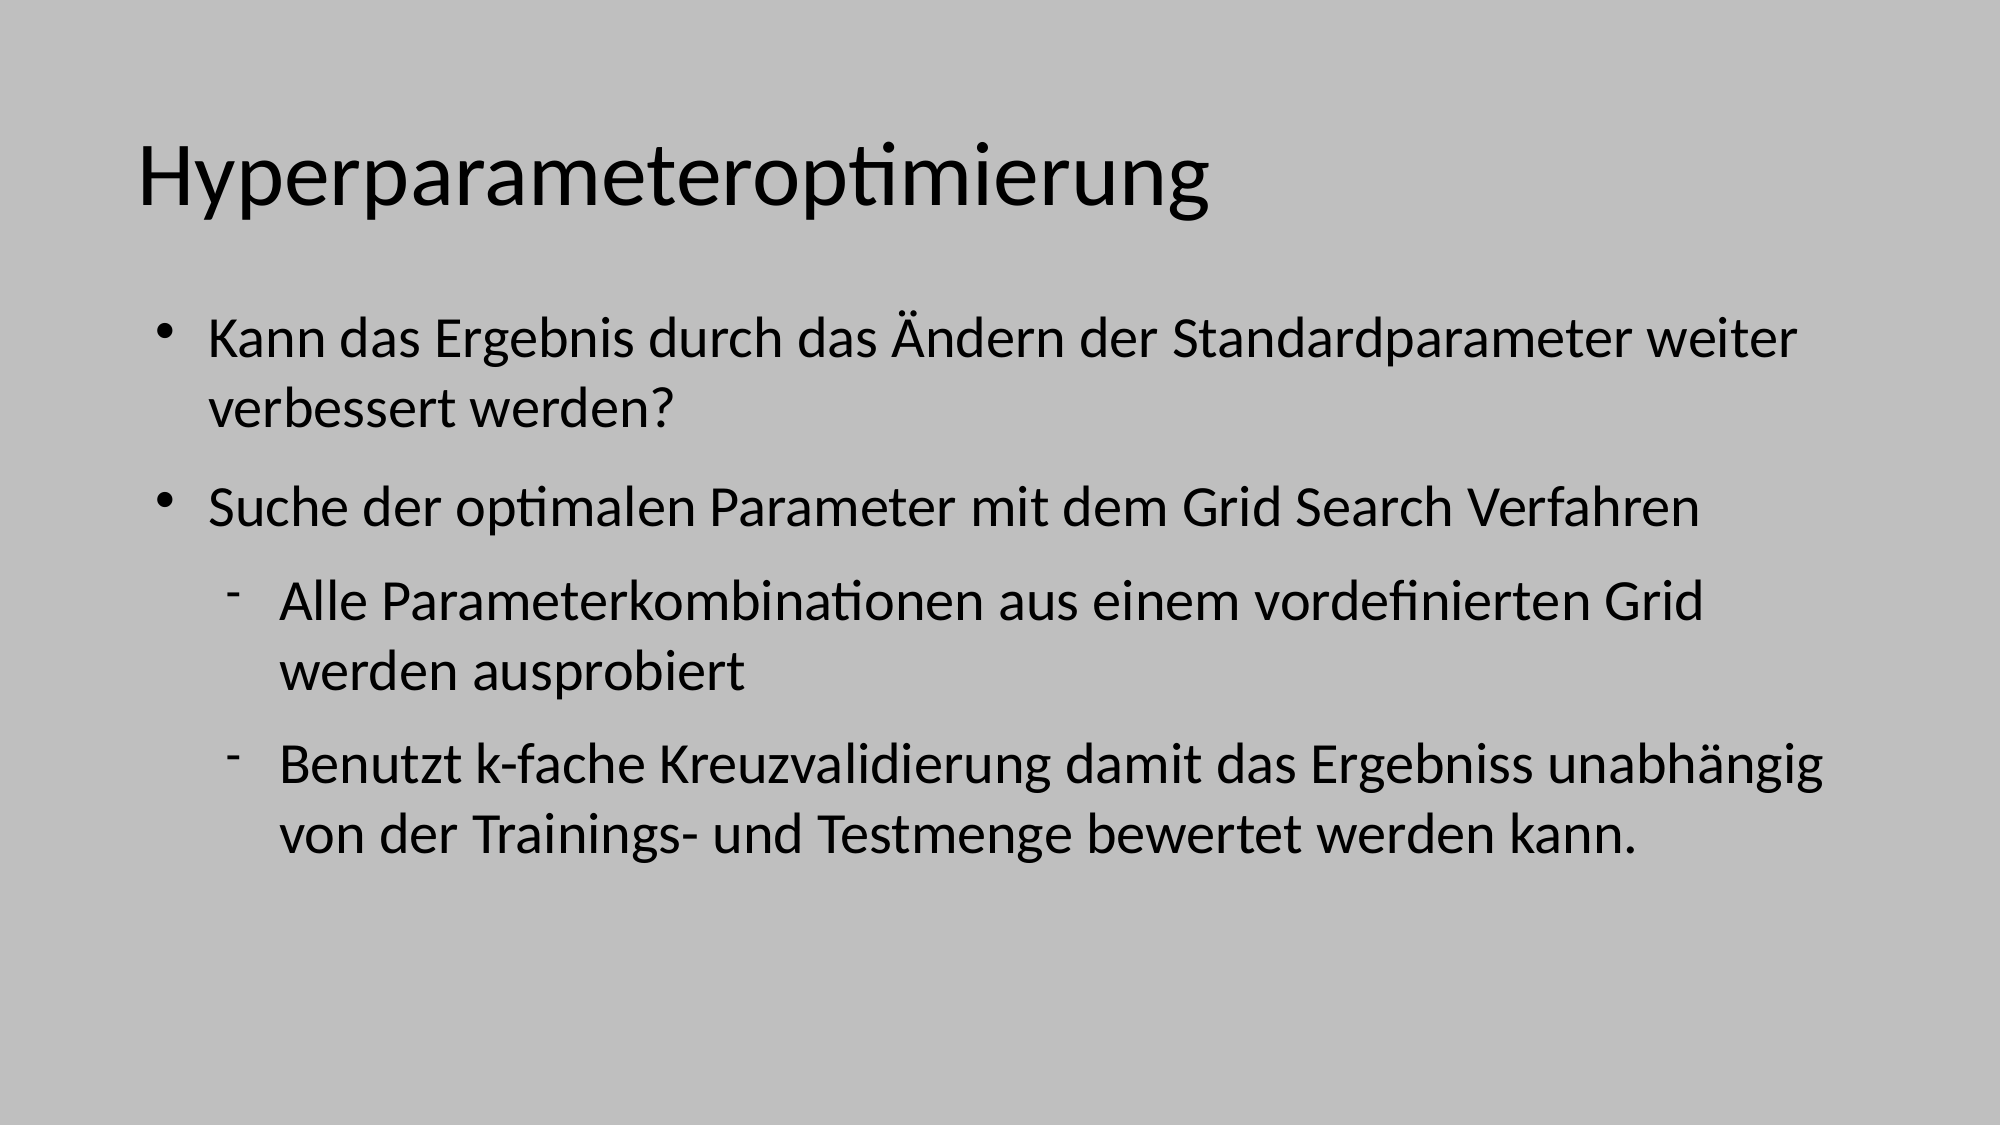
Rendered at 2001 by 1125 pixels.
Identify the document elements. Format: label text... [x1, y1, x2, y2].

text_box Hyperparameteroptimierung [137, 59, 1863, 278]
text_box Kann das Ergebnis durch das Ändern der Standardparameter weiter verbessert werden? Suche der optimalen Parameter mit dem Grid Search Verfahren Alle Parameterkombinationen aus einem vordefinierten Grid werden ausprobiert Benutzt k-fache Kreuzvalidierung damit das Ergebniss unabhängig von der Trainings- und Testmenge bewertet werden kann. [137, 299, 1863, 1014]
